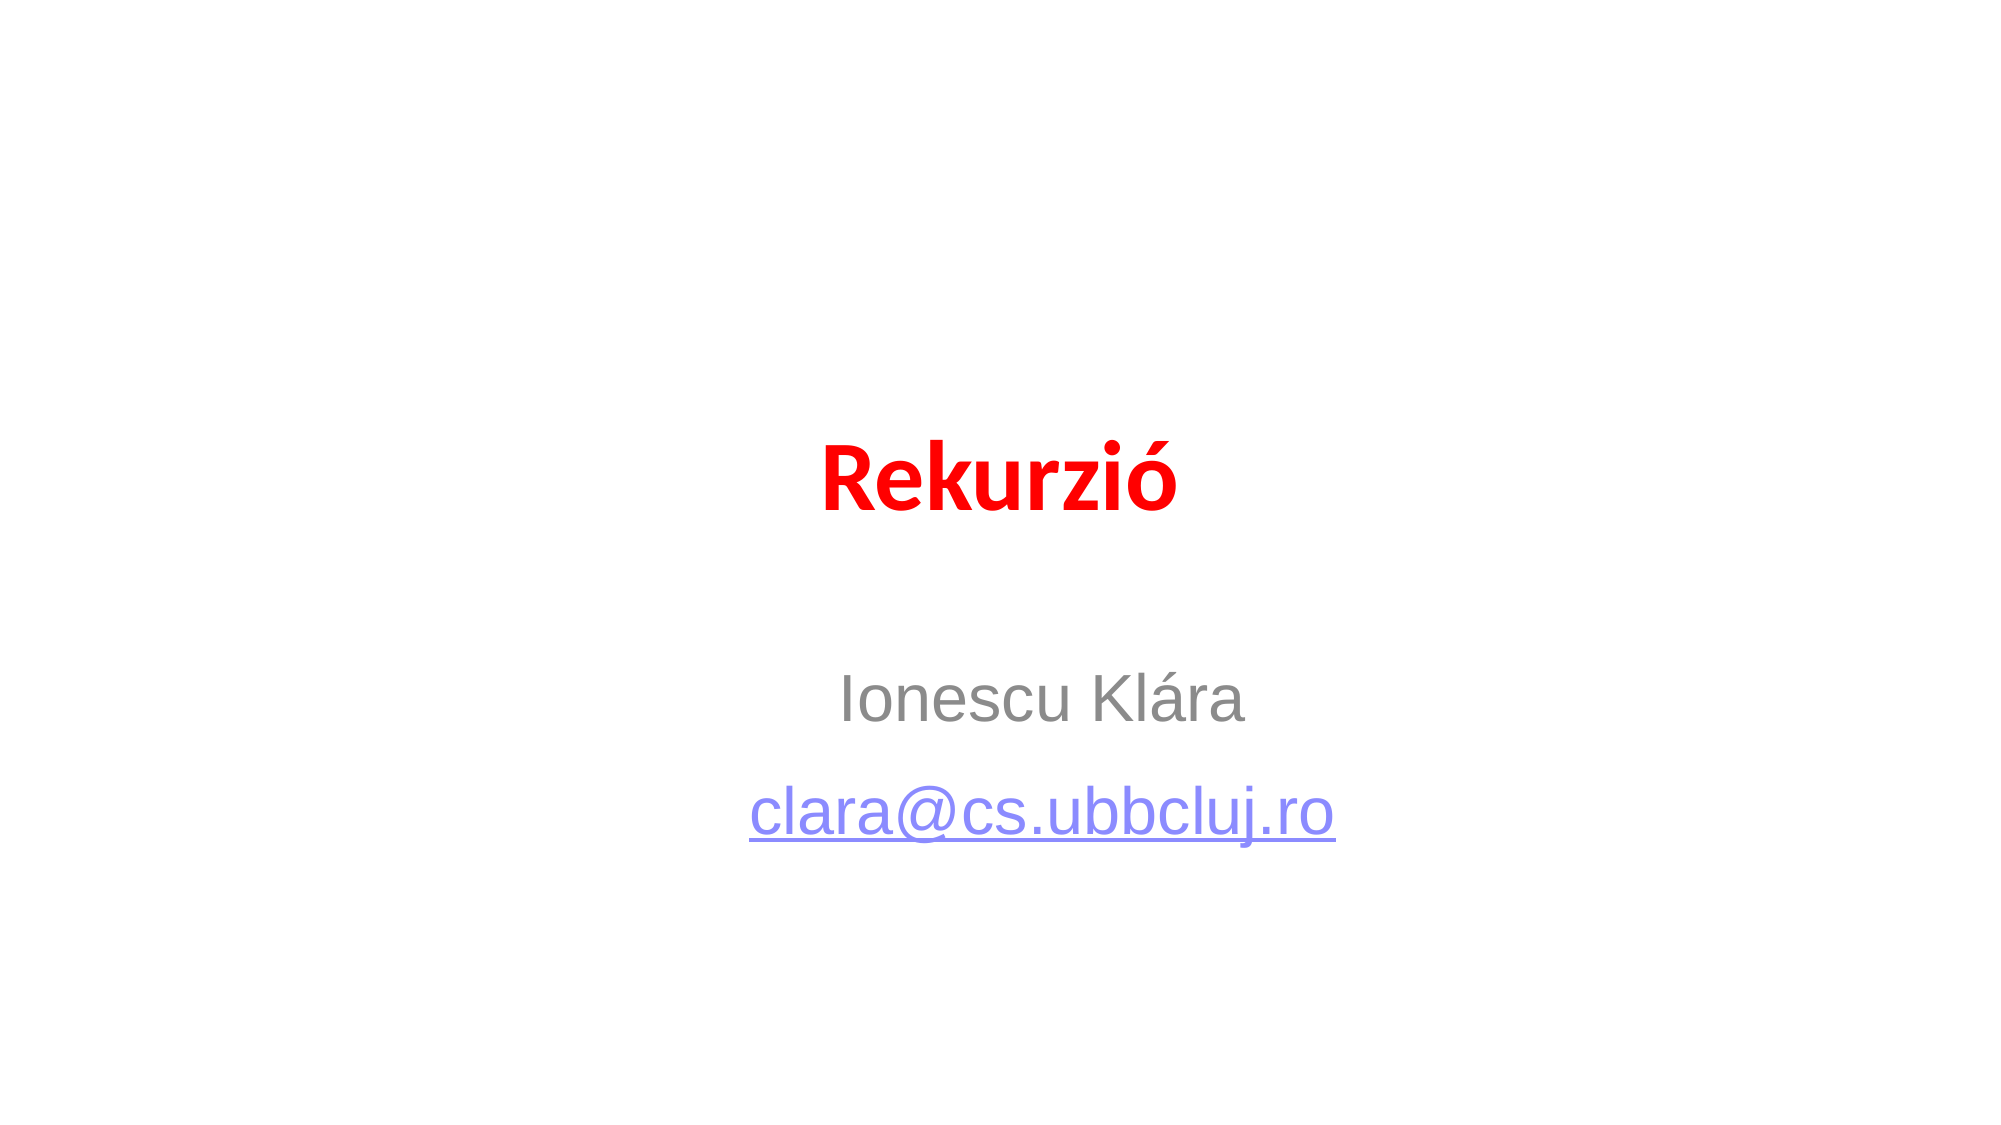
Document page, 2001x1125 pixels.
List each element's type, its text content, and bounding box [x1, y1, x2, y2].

title Rekurzió [150, 349, 1850, 591]
subtitle Ionescu Klára clara@cs.ubbcluj.ro [517, 646, 1568, 935]
